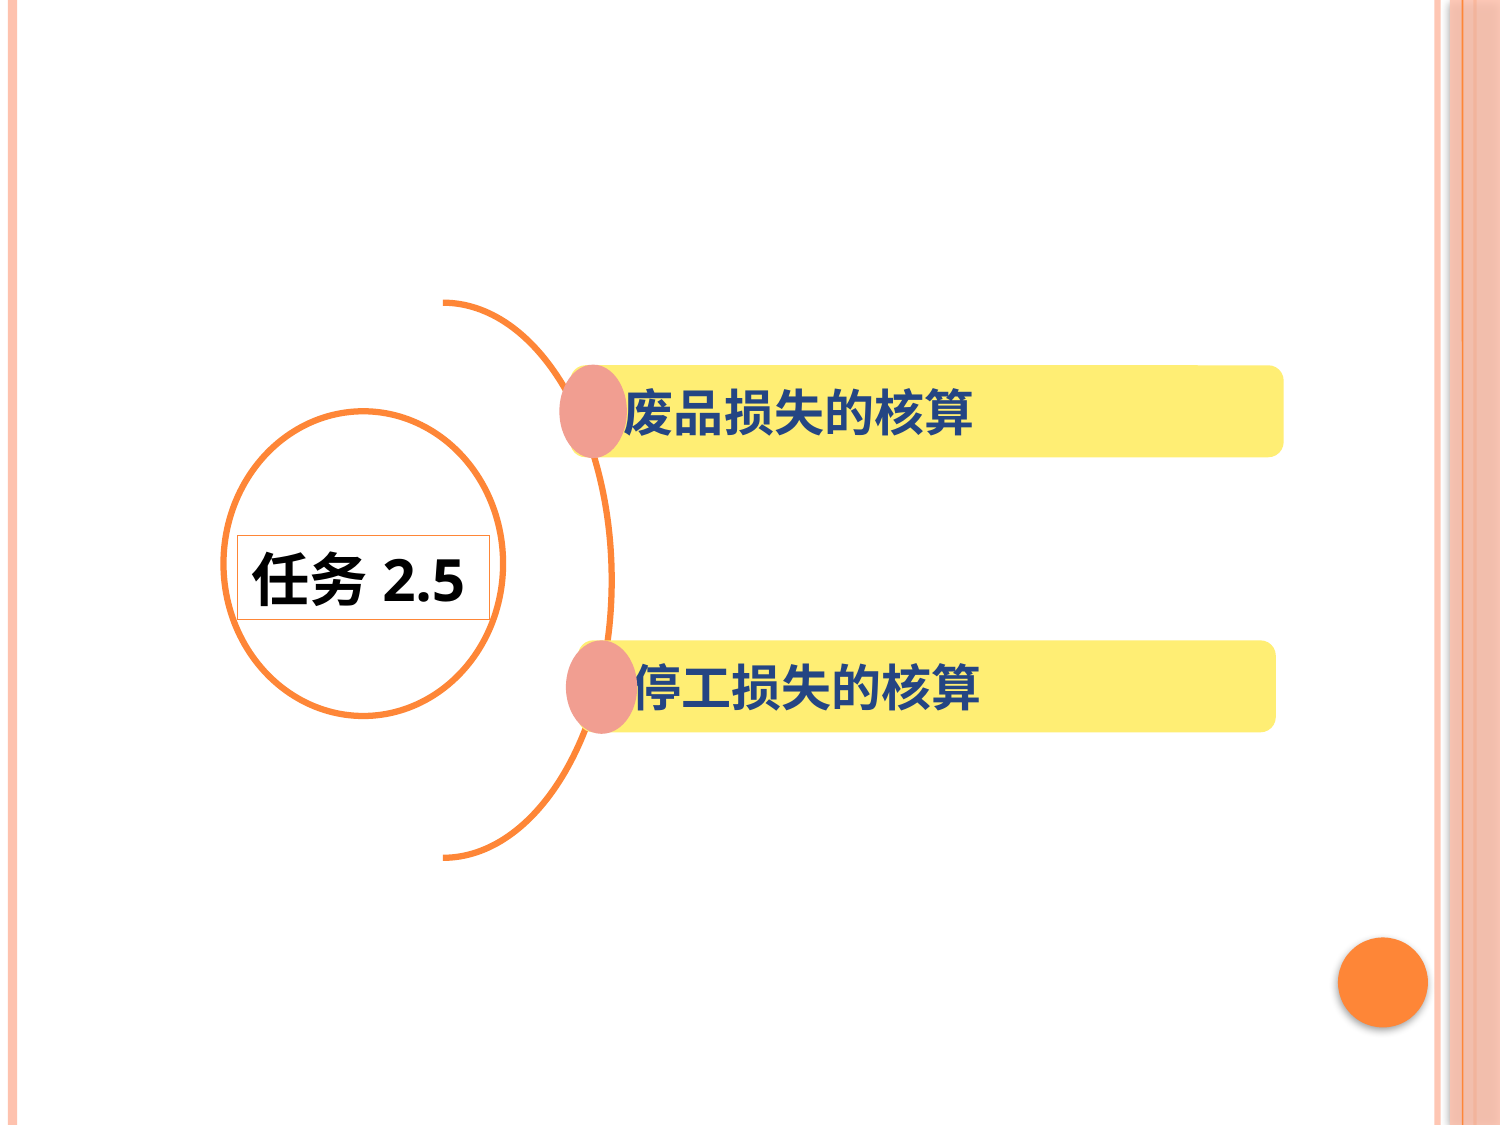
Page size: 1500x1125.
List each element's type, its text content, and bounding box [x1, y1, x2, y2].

text_box [221, 409, 506, 719]
text_box 任务2.5 [237, 535, 490, 620]
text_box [565, 639, 1277, 735]
text_box [442, 300, 614, 860]
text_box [558, 364, 1285, 459]
